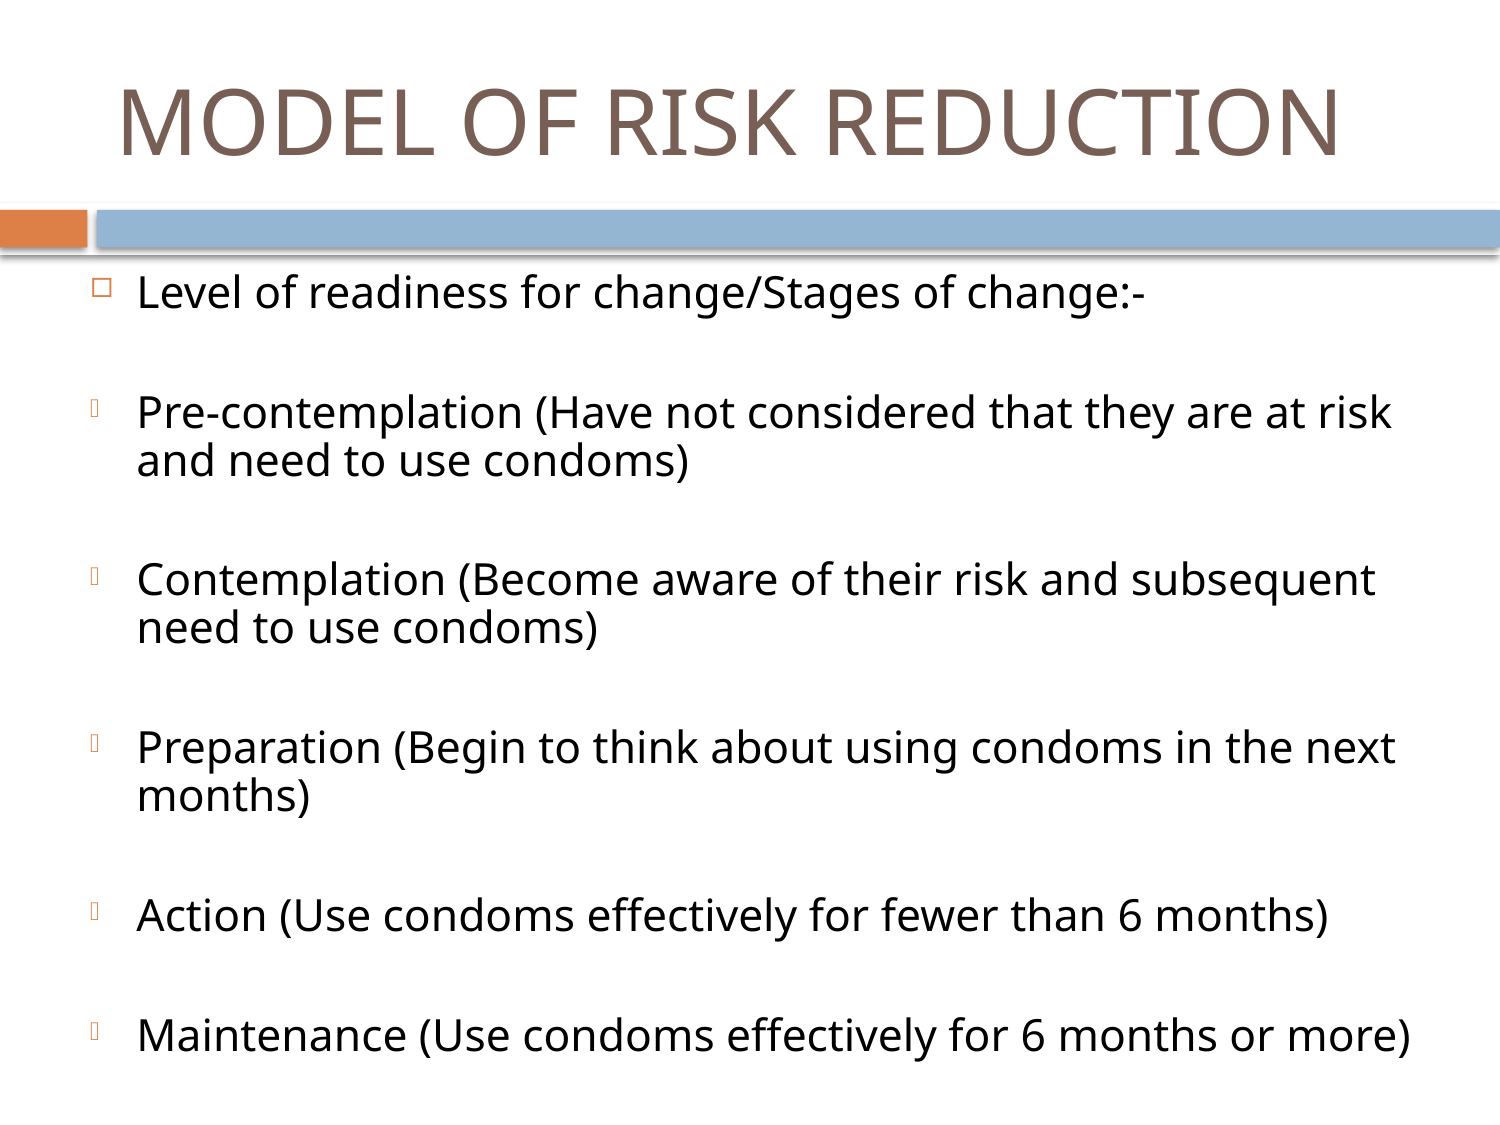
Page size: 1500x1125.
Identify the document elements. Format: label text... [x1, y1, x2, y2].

list Level of readiness for change/Stages of change:- Pre-contemplation (Have not considered that they are at risk and need to use condoms) Contemplation (Become aware of their risk and subsequent need to use condoms) Preparation (Begin to think about using condoms in the next months) Action (Use condoms effectively for fewer than 6 months) Maintenance (Use condoms effectively for 6 months or more) [74, 262, 1500, 1125]
title MODEL OF RISK REDUCTION [100, 37, 1439, 201]
